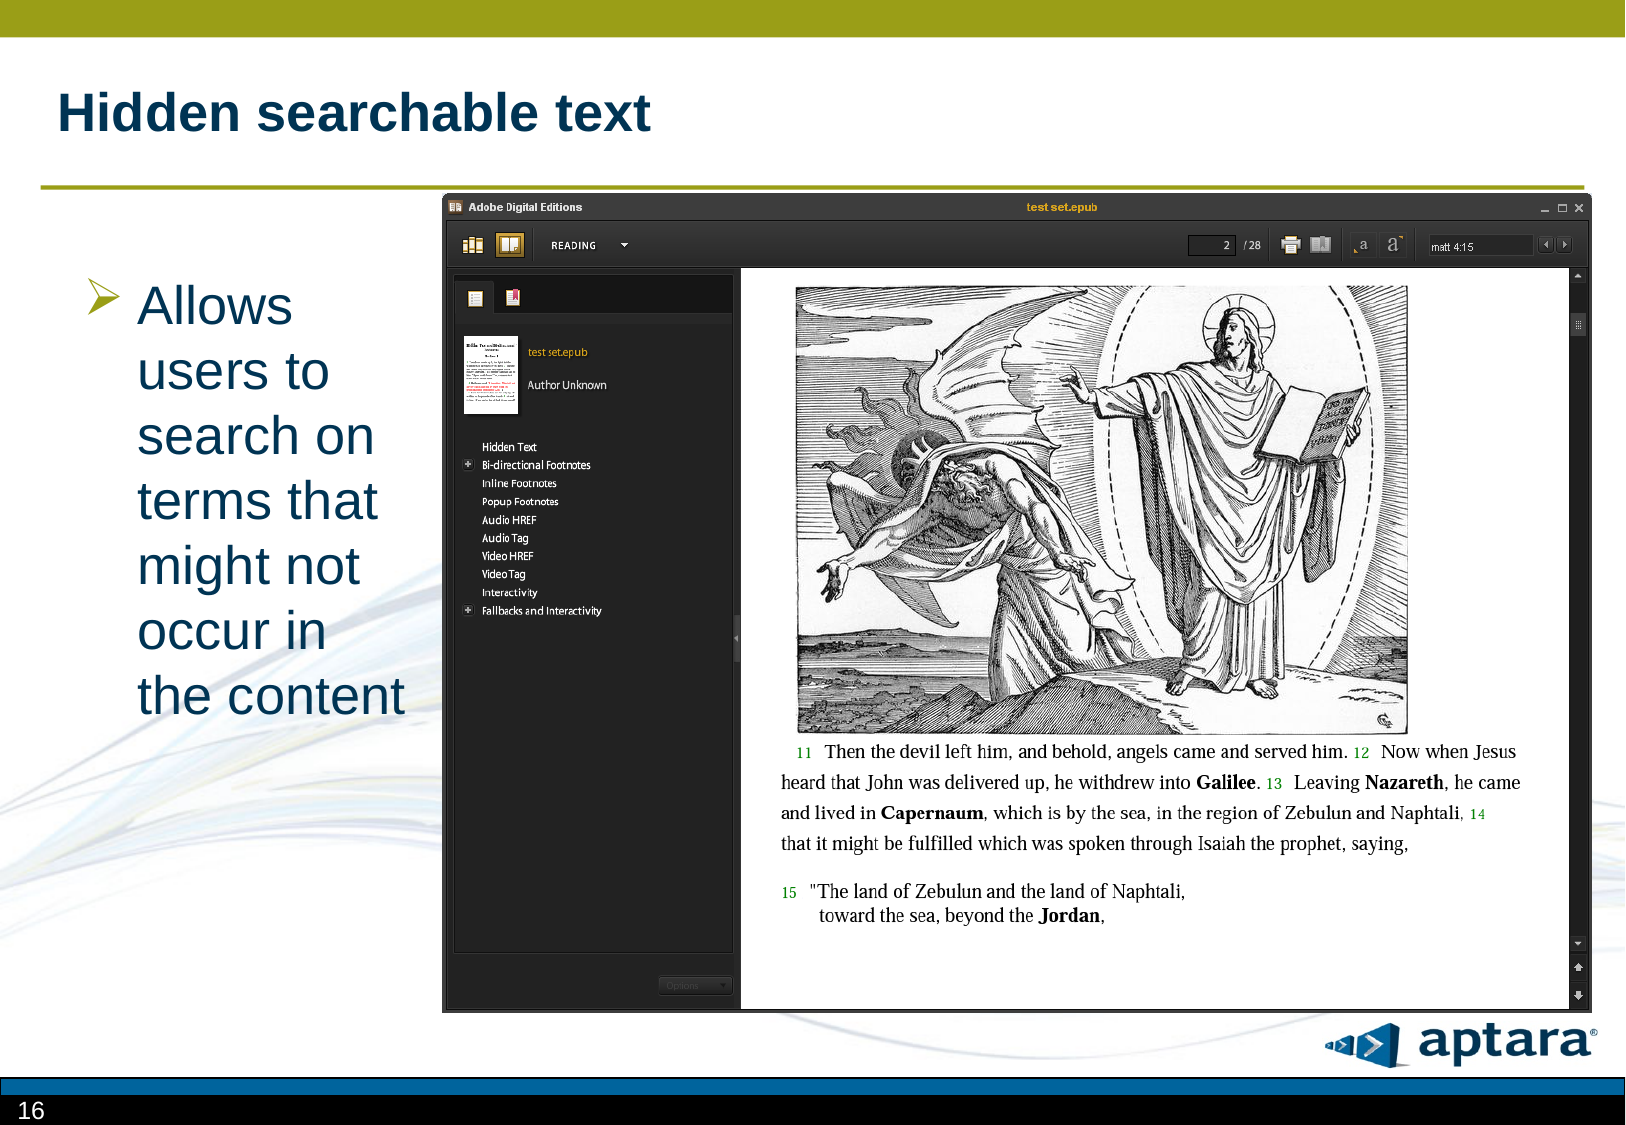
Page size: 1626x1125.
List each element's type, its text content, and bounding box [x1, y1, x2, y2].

list Allows users to search on terms that might not occur in the content [68, 263, 432, 1006]
picture [0, 193, 1625, 1074]
title Hidden searchable text [42, 37, 1584, 182]
slide_number 16 [2, 1086, 144, 1125]
